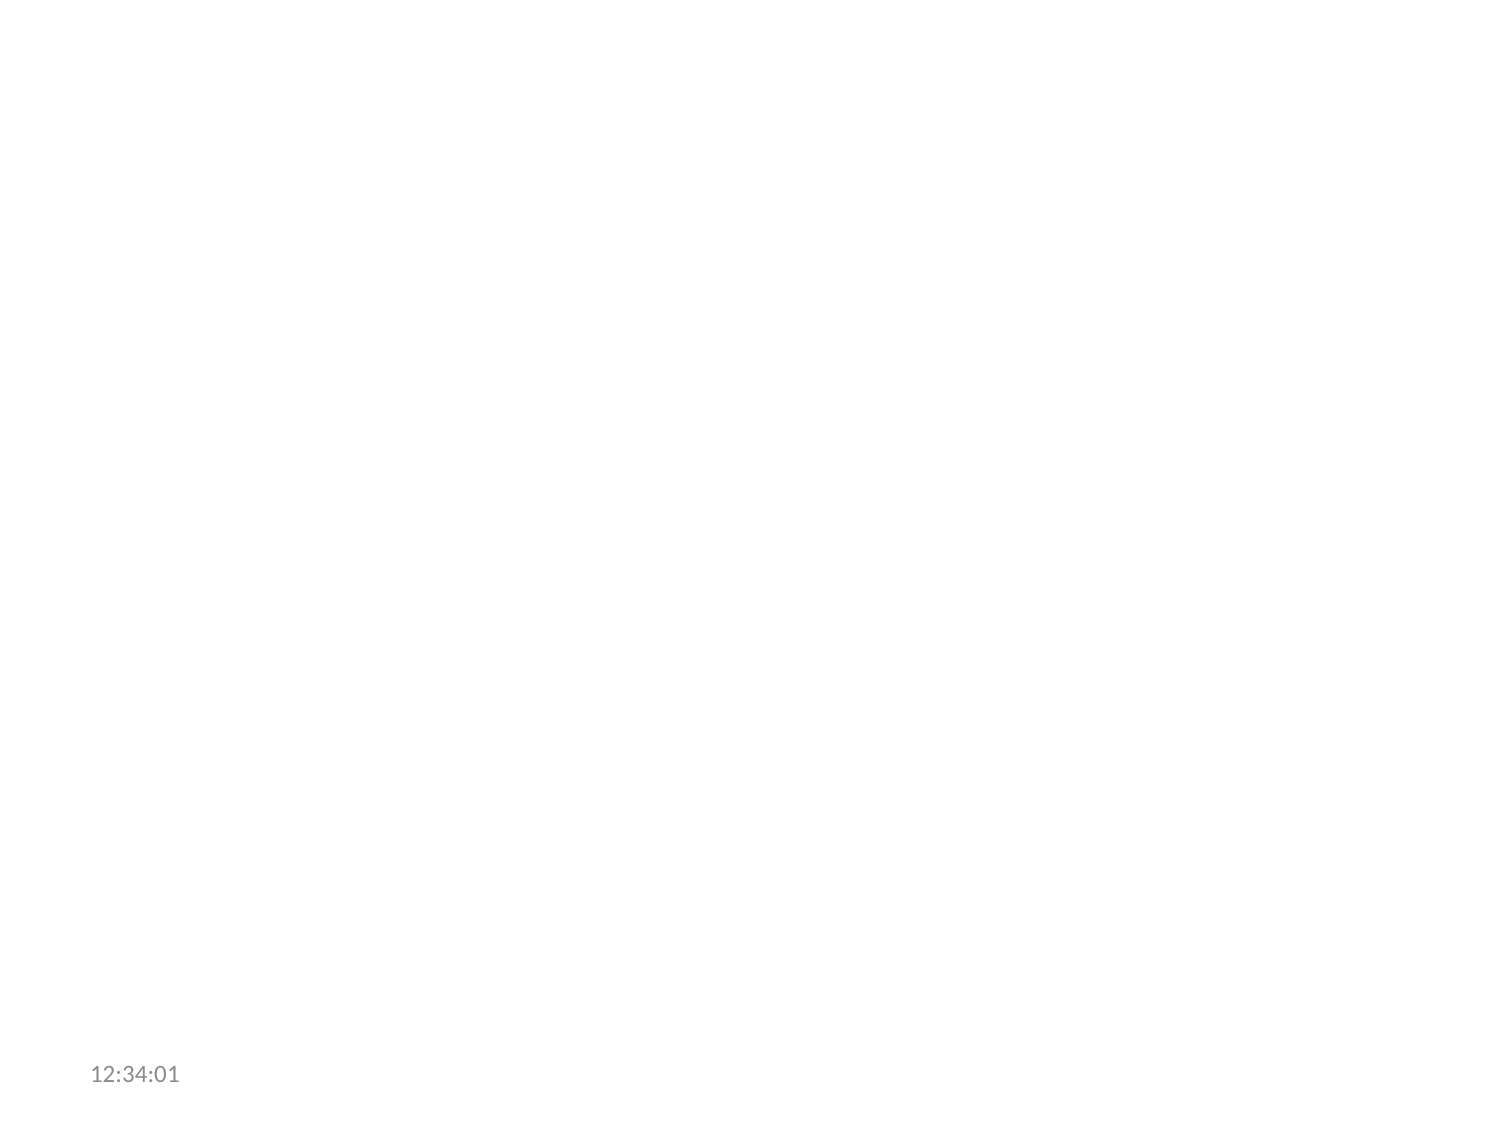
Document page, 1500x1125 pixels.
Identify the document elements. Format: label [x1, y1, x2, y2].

slide_number [75, 1042, 425, 1103]
